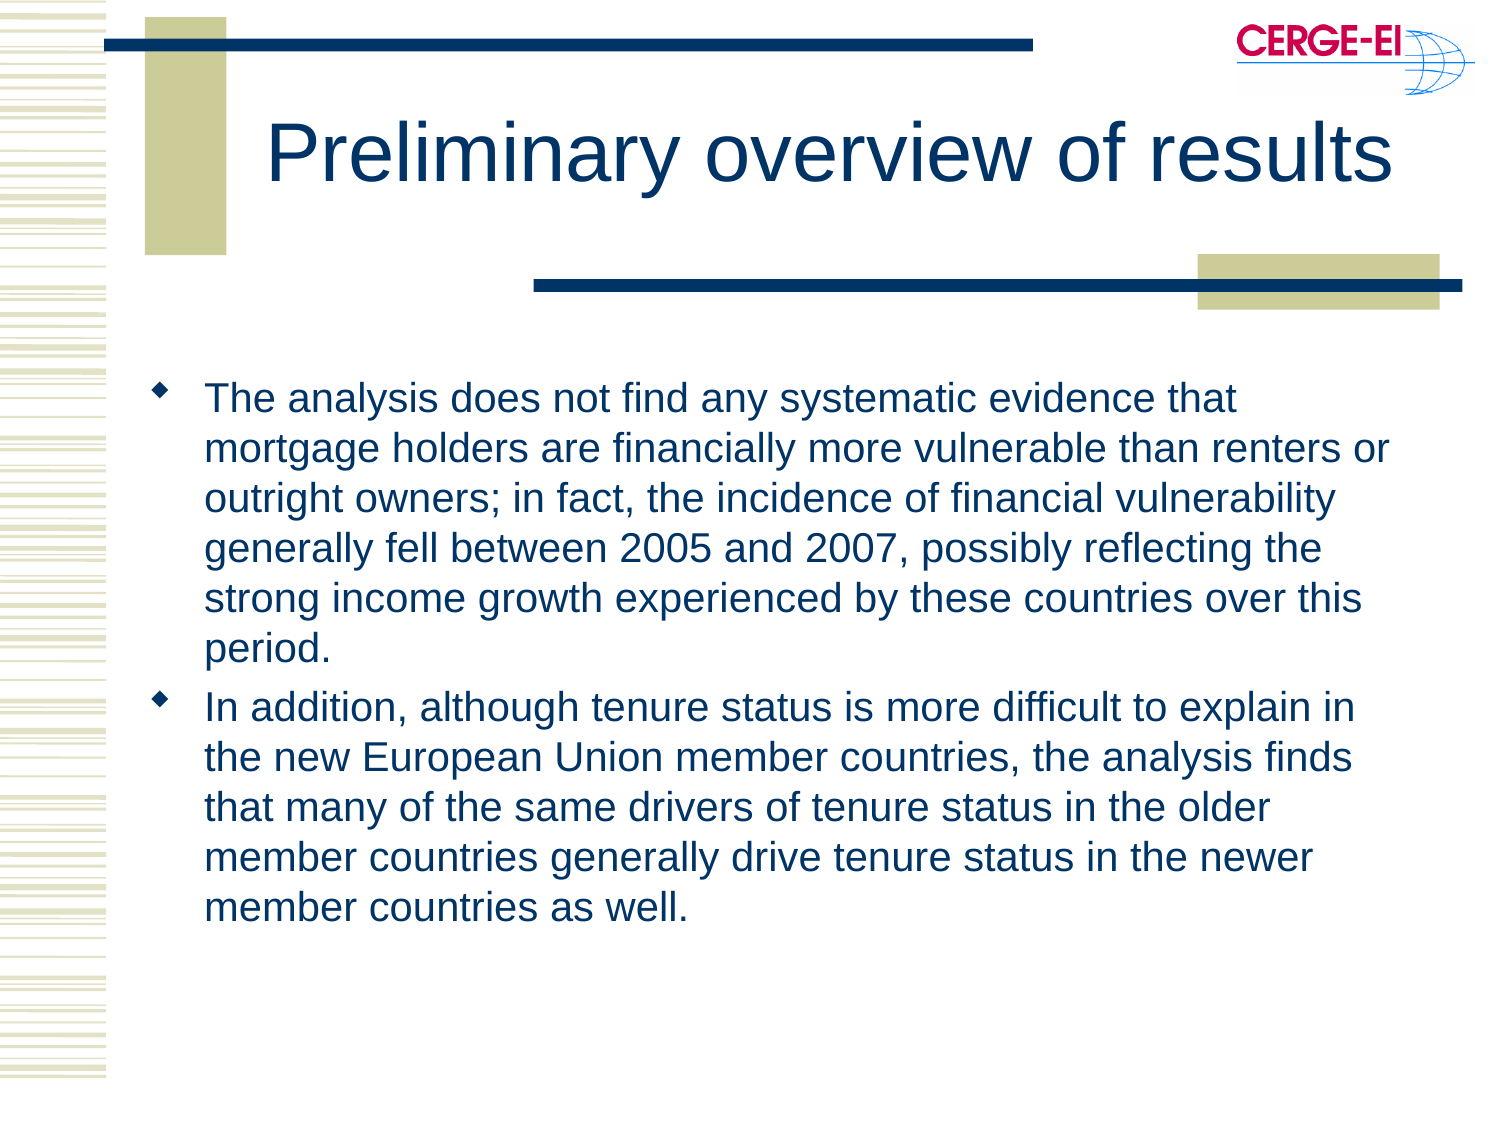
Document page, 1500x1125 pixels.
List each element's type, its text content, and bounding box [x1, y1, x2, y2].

list The analysis does not find any systematic evidence that mortgage holders are financially more vulnerable than renters or outright owners; in fact, the incidence of financial vulnerability generally fell between 2005 and 2007, possibly reflecting the strong income growth experienced by these countries over this period. In addition, although tenure status is more difficult to explain in the new European Union member countries, the analysis finds that many of the same drivers of tenure status in the older member countries generally drive tenure status in the newer member countries as well. [132, 363, 1439, 1001]
title Preliminary overview of results [224, 74, 1436, 238]
picture [1237, 24, 1475, 95]
